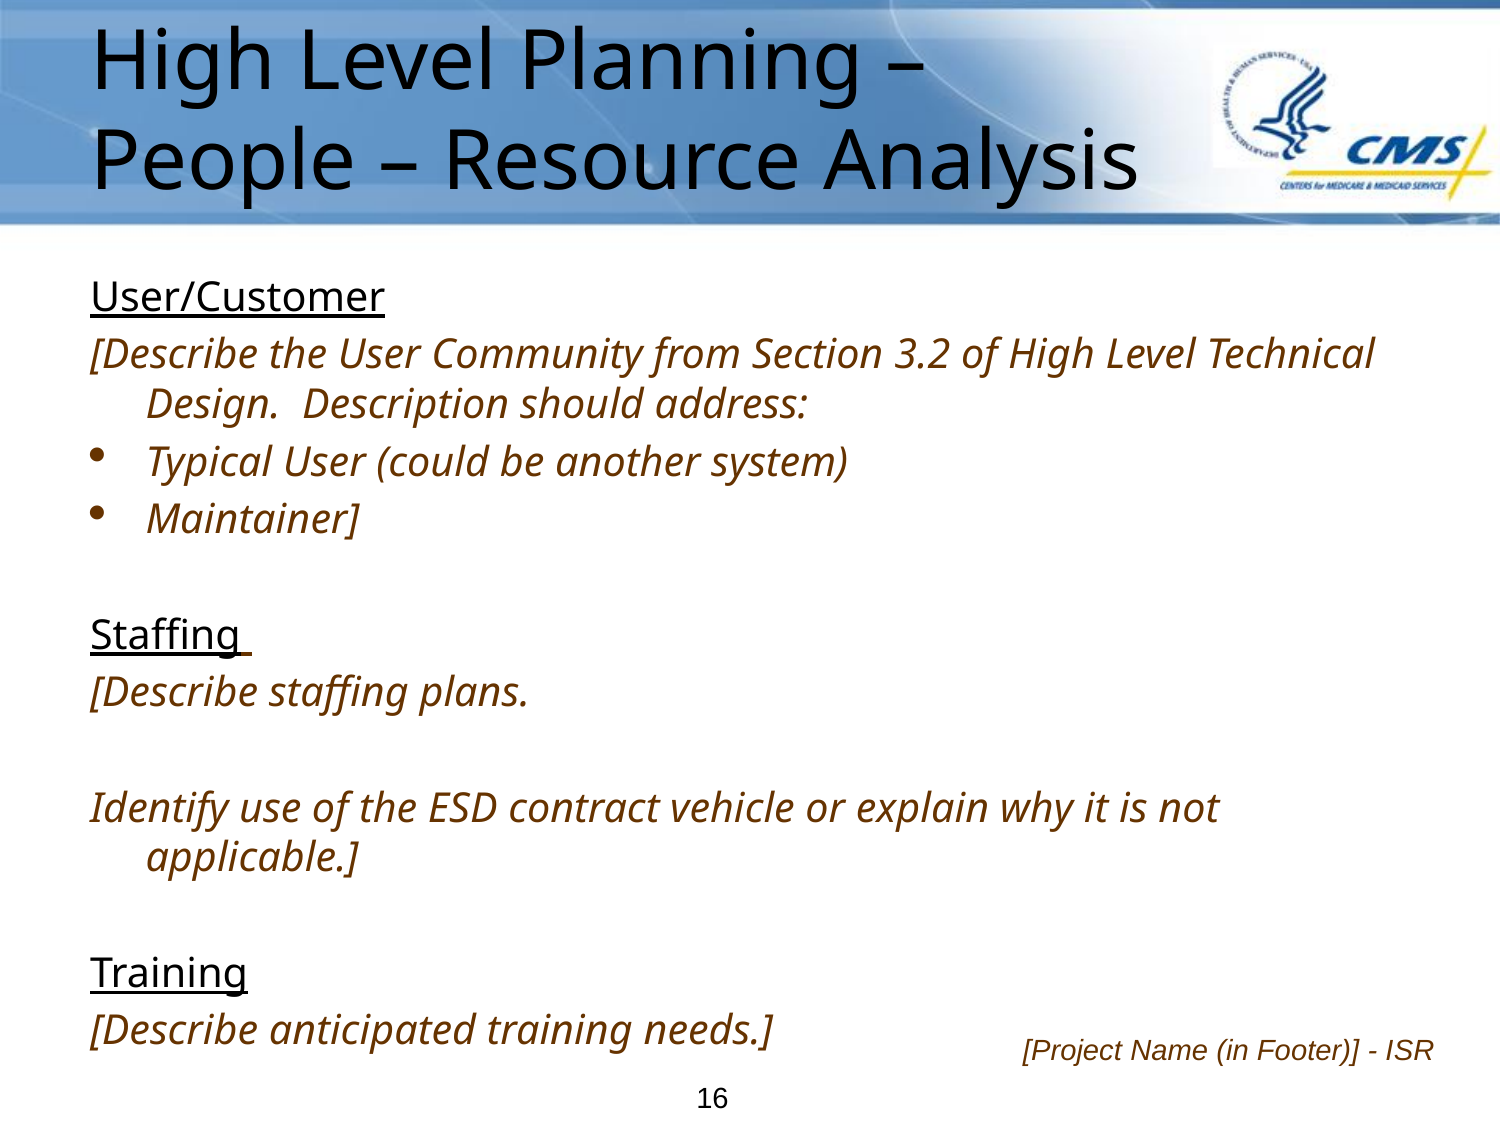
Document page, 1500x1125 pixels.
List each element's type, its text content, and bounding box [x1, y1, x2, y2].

slide_number 16 [537, 1071, 888, 1125]
footer [Project Name (in Footer)] - ISR [912, 1023, 1451, 1103]
list User/Customer [Describe the User Community from Section 3.2 of High Level Technical Design. Description should address: Typical User (could be another system) Maintainer] Staffing [Describe staffing plans. Identify use of the ESD contract vehicle or explain why it is not applicable.] Training [Describe anticipated training needs.] [74, 262, 1426, 1063]
title High Level Planning – People – Resource Analysis [74, 12, 1426, 201]
picture [0, 0, 1500, 1125]
